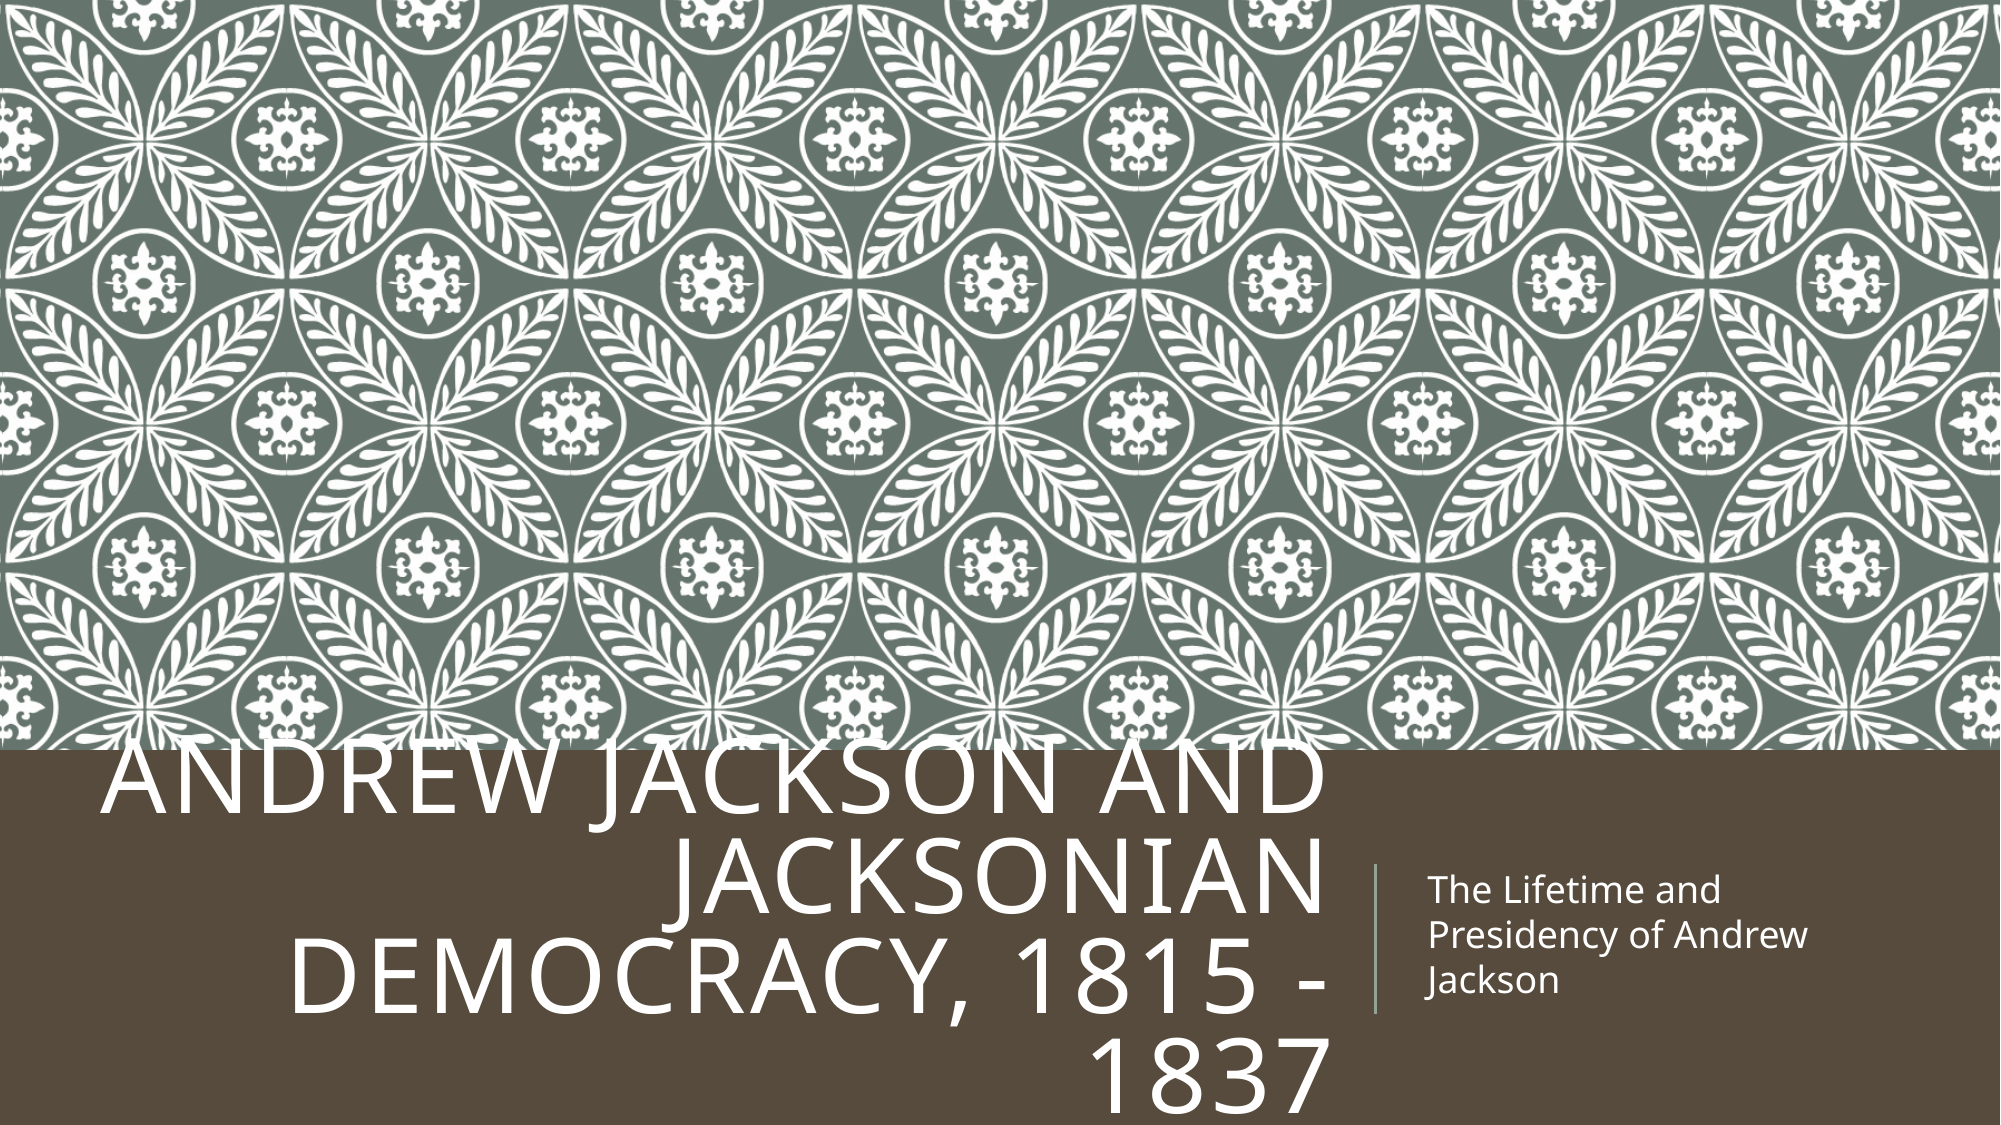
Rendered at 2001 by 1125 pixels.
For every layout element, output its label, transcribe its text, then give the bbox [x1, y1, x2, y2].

subtitle The Lifetime and Presidency of Andrew Jackson [1412, 813, 1938, 1054]
title Andrew Jackson and Jacksonian Democracy, 1815 - 1837 [75, 813, 1350, 1054]
